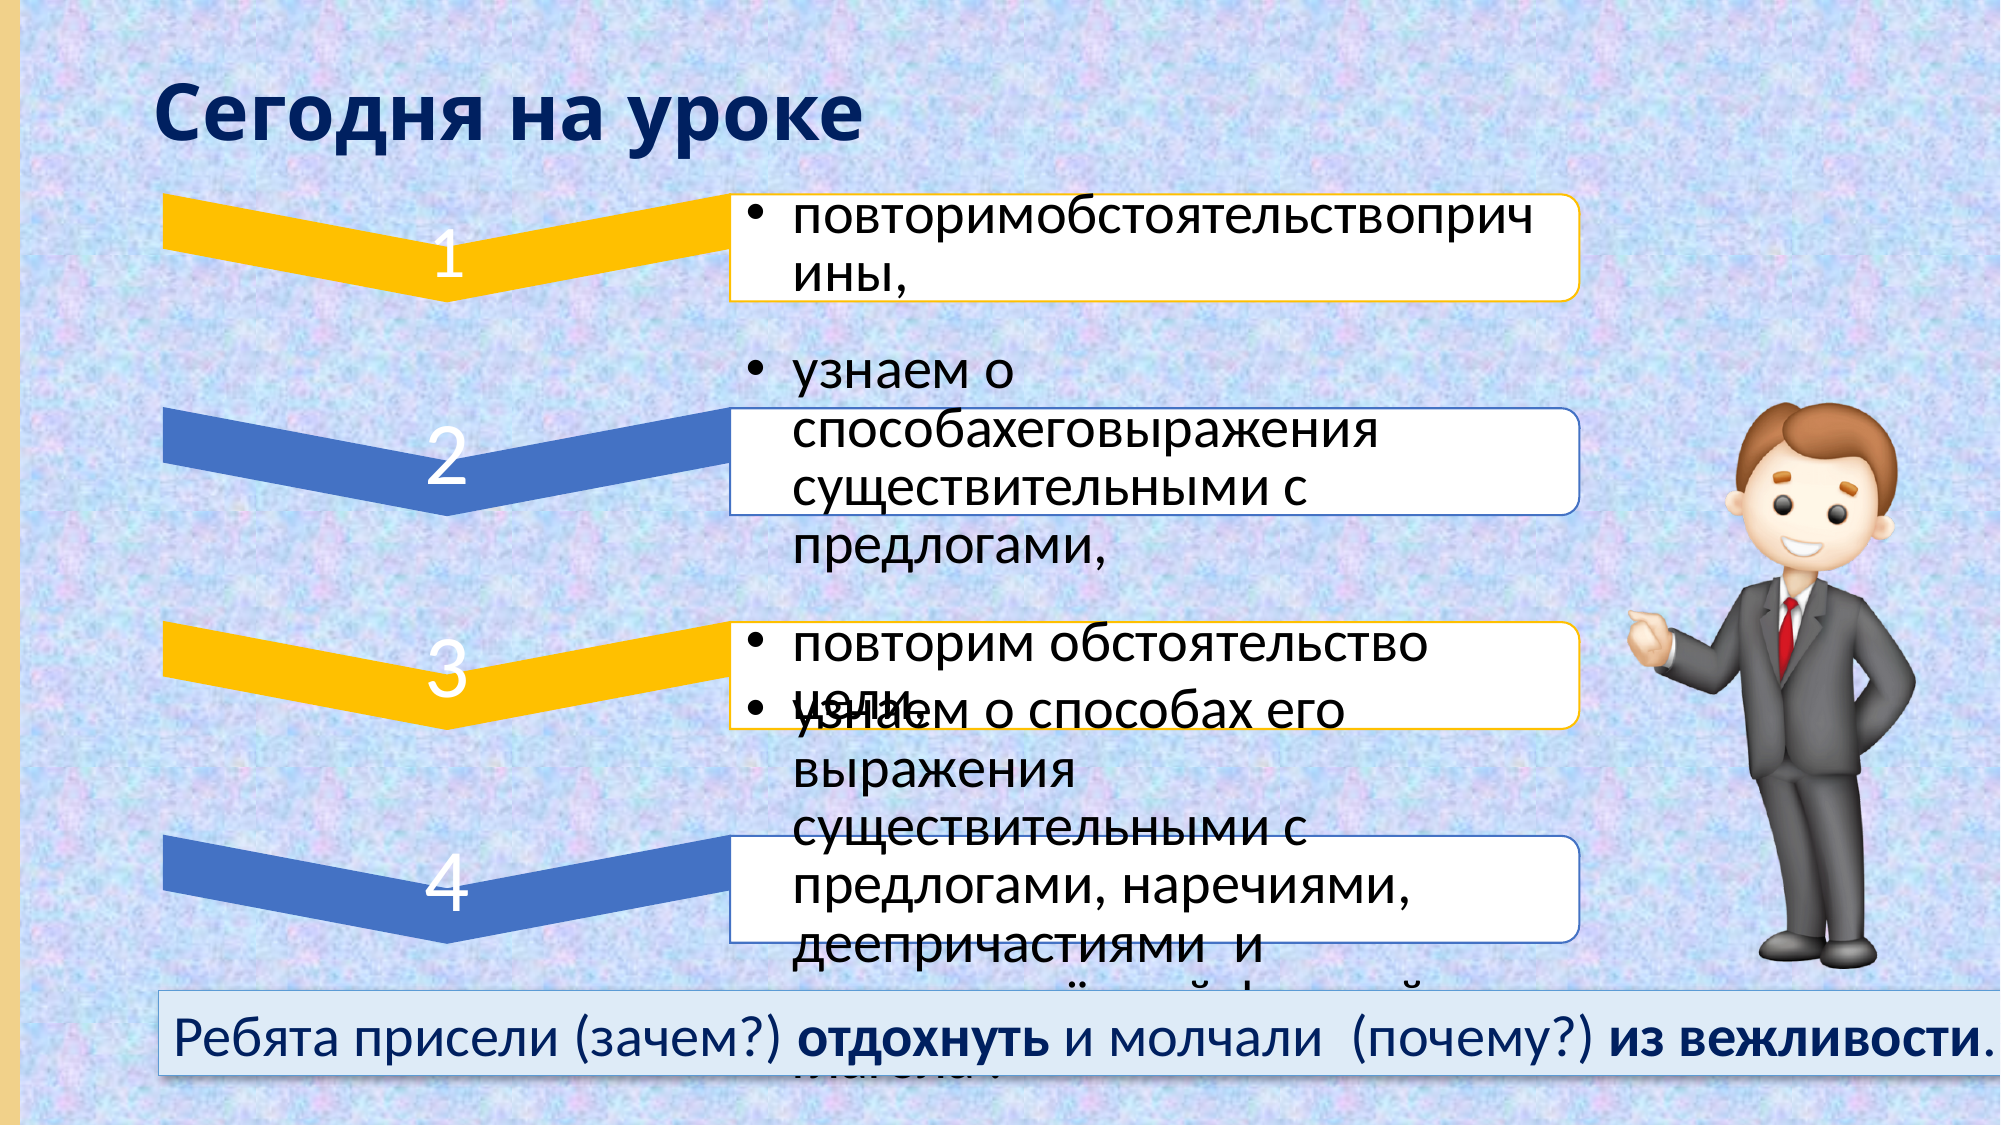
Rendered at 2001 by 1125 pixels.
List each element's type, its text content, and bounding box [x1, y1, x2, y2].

text_box Ребята присели (зачем?) отдохнуть и молчали (почему?) из вежливости. [158, 990, 2000, 1076]
picture [20, 0, 2001, 1125]
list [163, 194, 1580, 943]
title Сегодня на уроке [137, 59, 885, 170]
